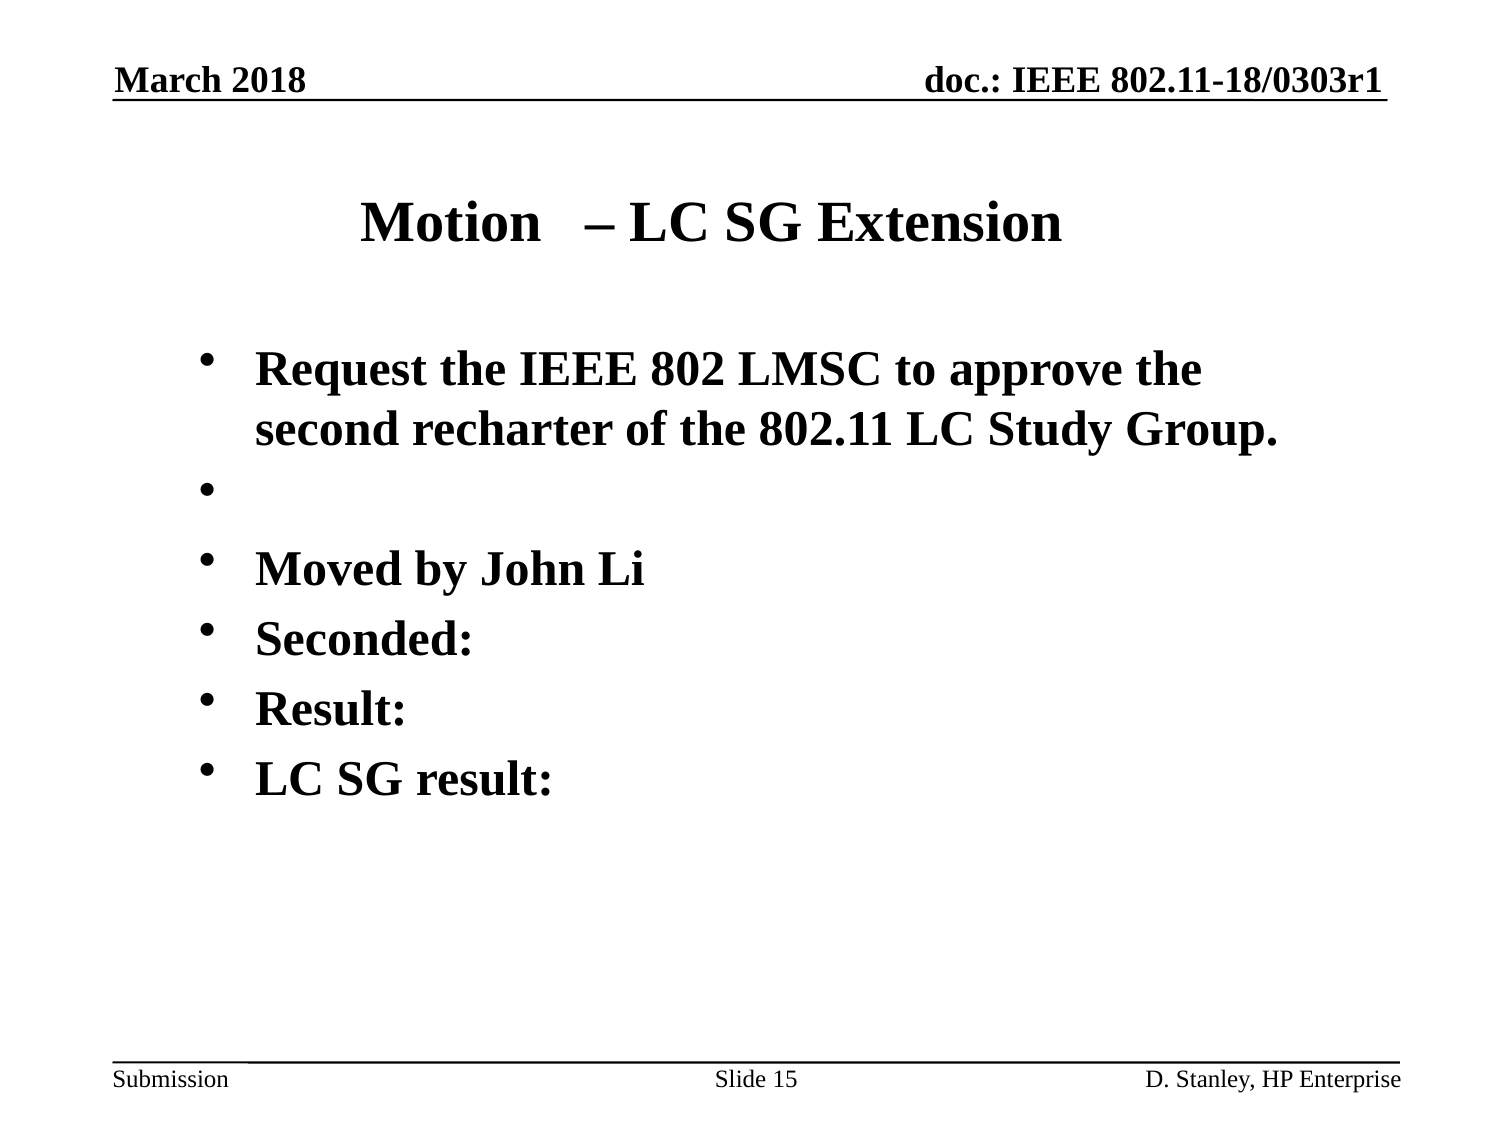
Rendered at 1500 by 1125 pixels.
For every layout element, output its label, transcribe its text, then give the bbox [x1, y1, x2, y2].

slide_number Slide 15 [712, 1061, 801, 1093]
text_box Motion – LC SG Extension [159, 152, 1266, 284]
footer D. Stanley, HP Enterprise [1082, 1061, 1402, 1093]
text_box Request the IEEE 802 LMSC to approve the second recharter of the 802.11 LC Study Group. Moved by John Li Seconded: Result: LC SG result: [187, 329, 1353, 910]
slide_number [114, 54, 335, 101]
